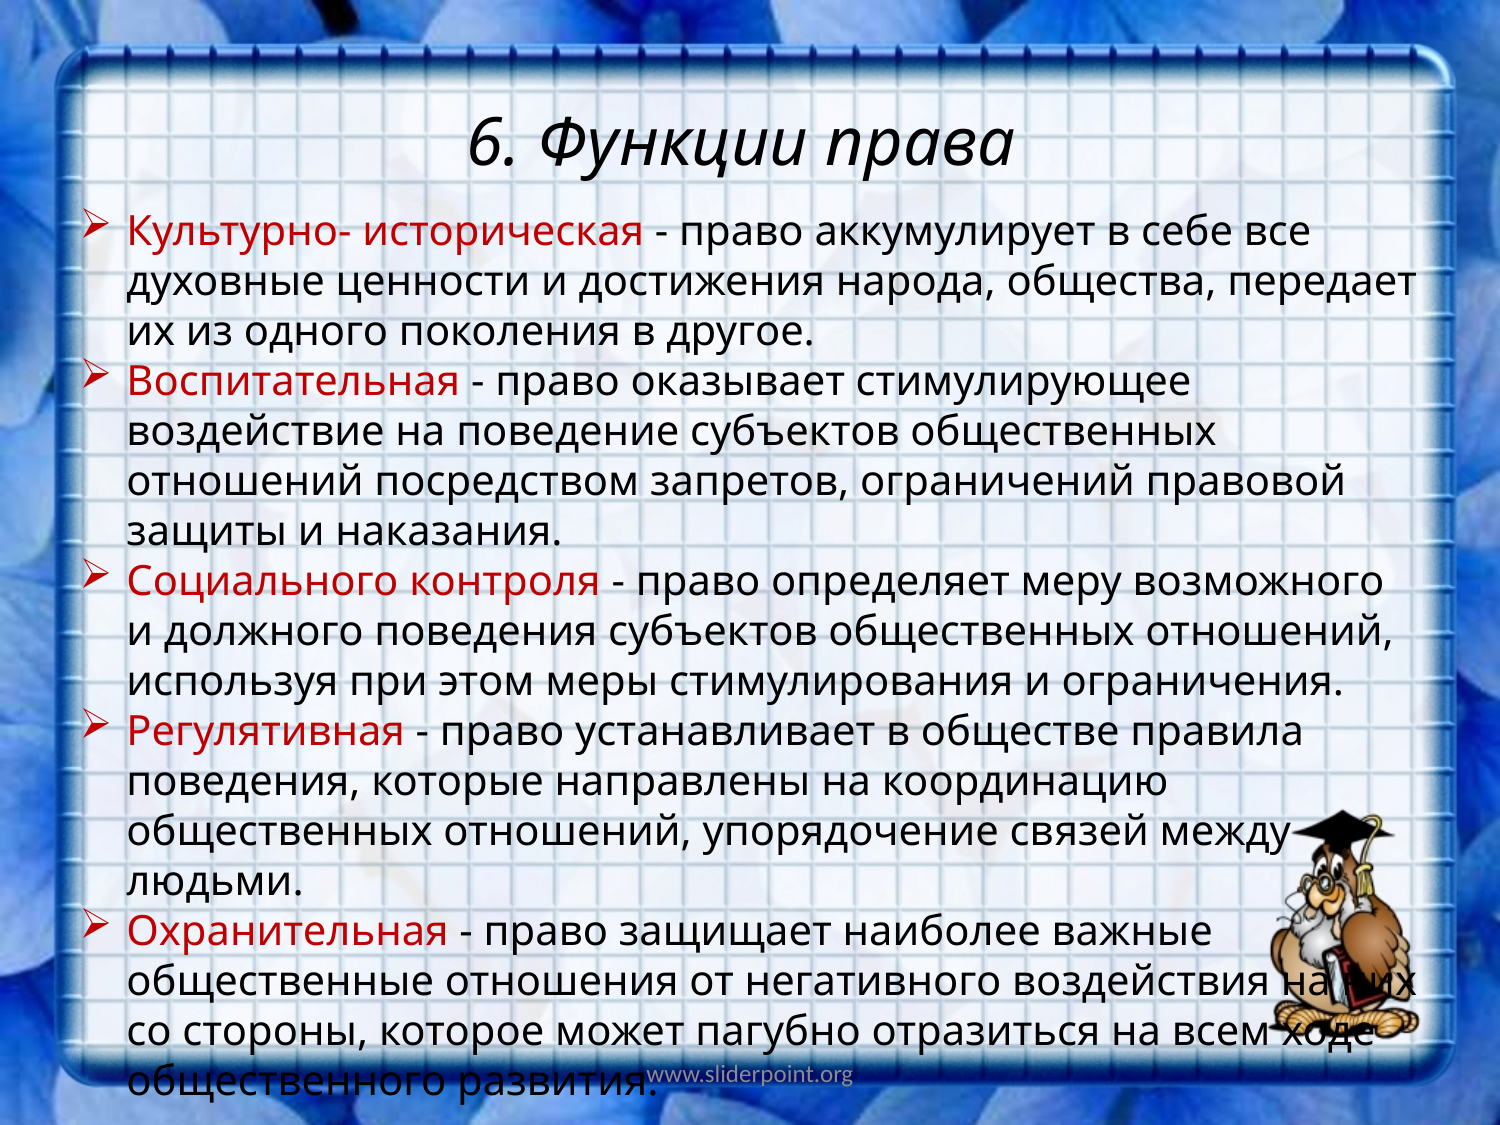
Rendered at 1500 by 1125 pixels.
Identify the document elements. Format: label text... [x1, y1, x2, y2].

text_box Культурно- историческая - право аккумулирует в себе все духовные ценности и достижения народа, общества, передает их из одного поколения в другое. Воспитательная - право оказывает стимулирующее воздействие на поведение субъектов общественных отношений посредством запретов, ограничений правовой защиты и наказания. Социального контроля - право определяет меру возможного и должного поведения субъектов общественных отношений, используя при этом меры стимулирования и ограничения. Регулятивная - право устанавливает в обществе правила поведения, которые направлены на координацию общественных отношений, упорядочение связей между людьми. Охранительная - право защищает наиболее важные общественные отношения от негативного воздействия на них со стороны, которое может пагубно отразиться на всем ходе общественного развития. [64, 196, 1436, 1112]
title 6. Функции права [75, 45, 1425, 196]
picture [0, 0, 1500, 1125]
footer www.sliderpoint.org [512, 1042, 988, 1103]
